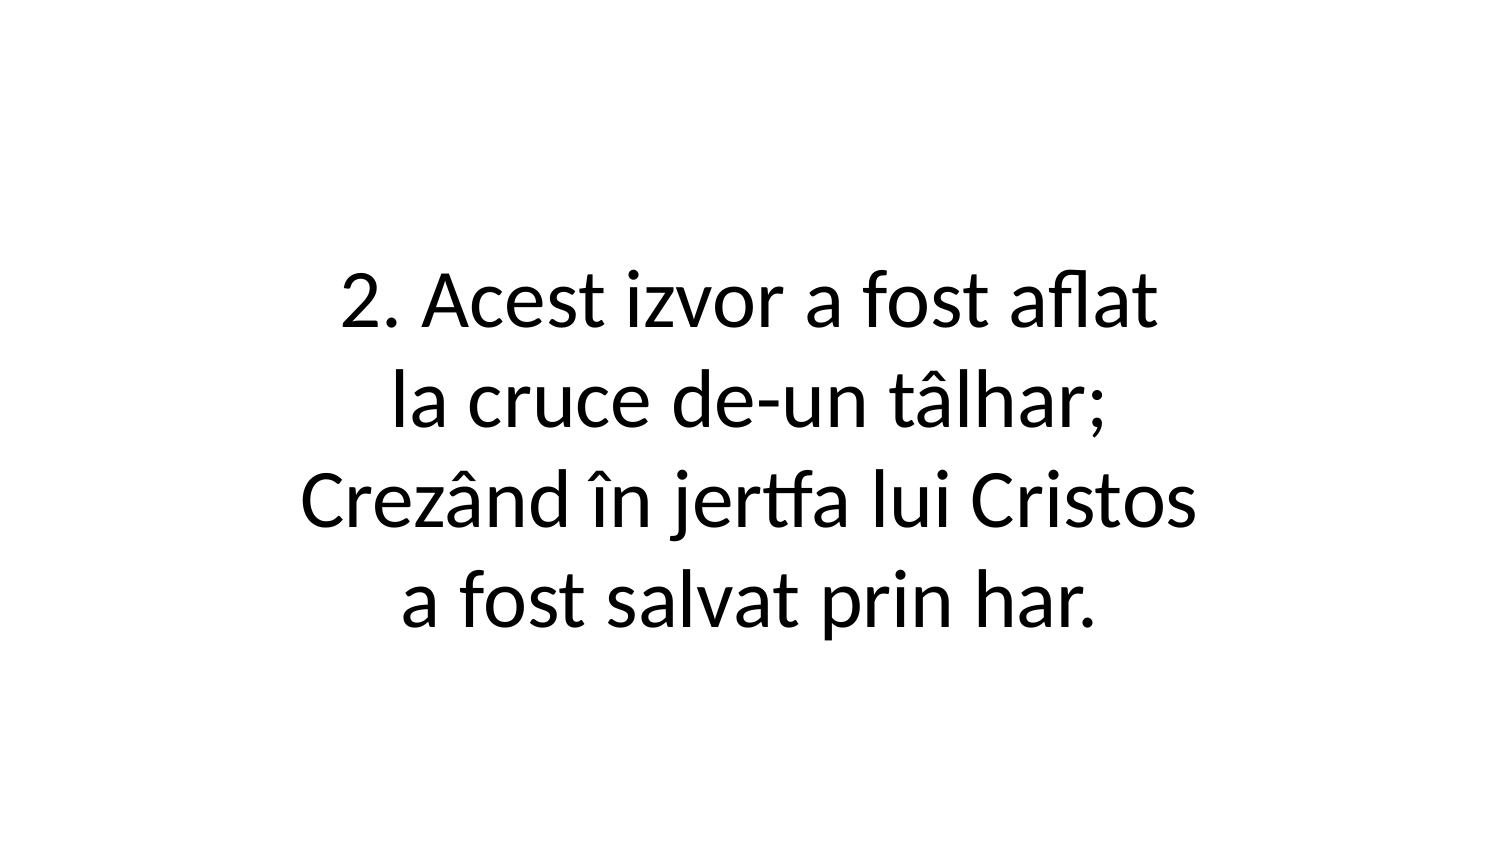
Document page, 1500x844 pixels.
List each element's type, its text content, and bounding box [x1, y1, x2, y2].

text_box 2. Acest izvor a fost aflat la cruce de-un tâlhar; Crezând în jertfa lui Cristos a fost salvat prin har. [285, 192, 1215, 652]
